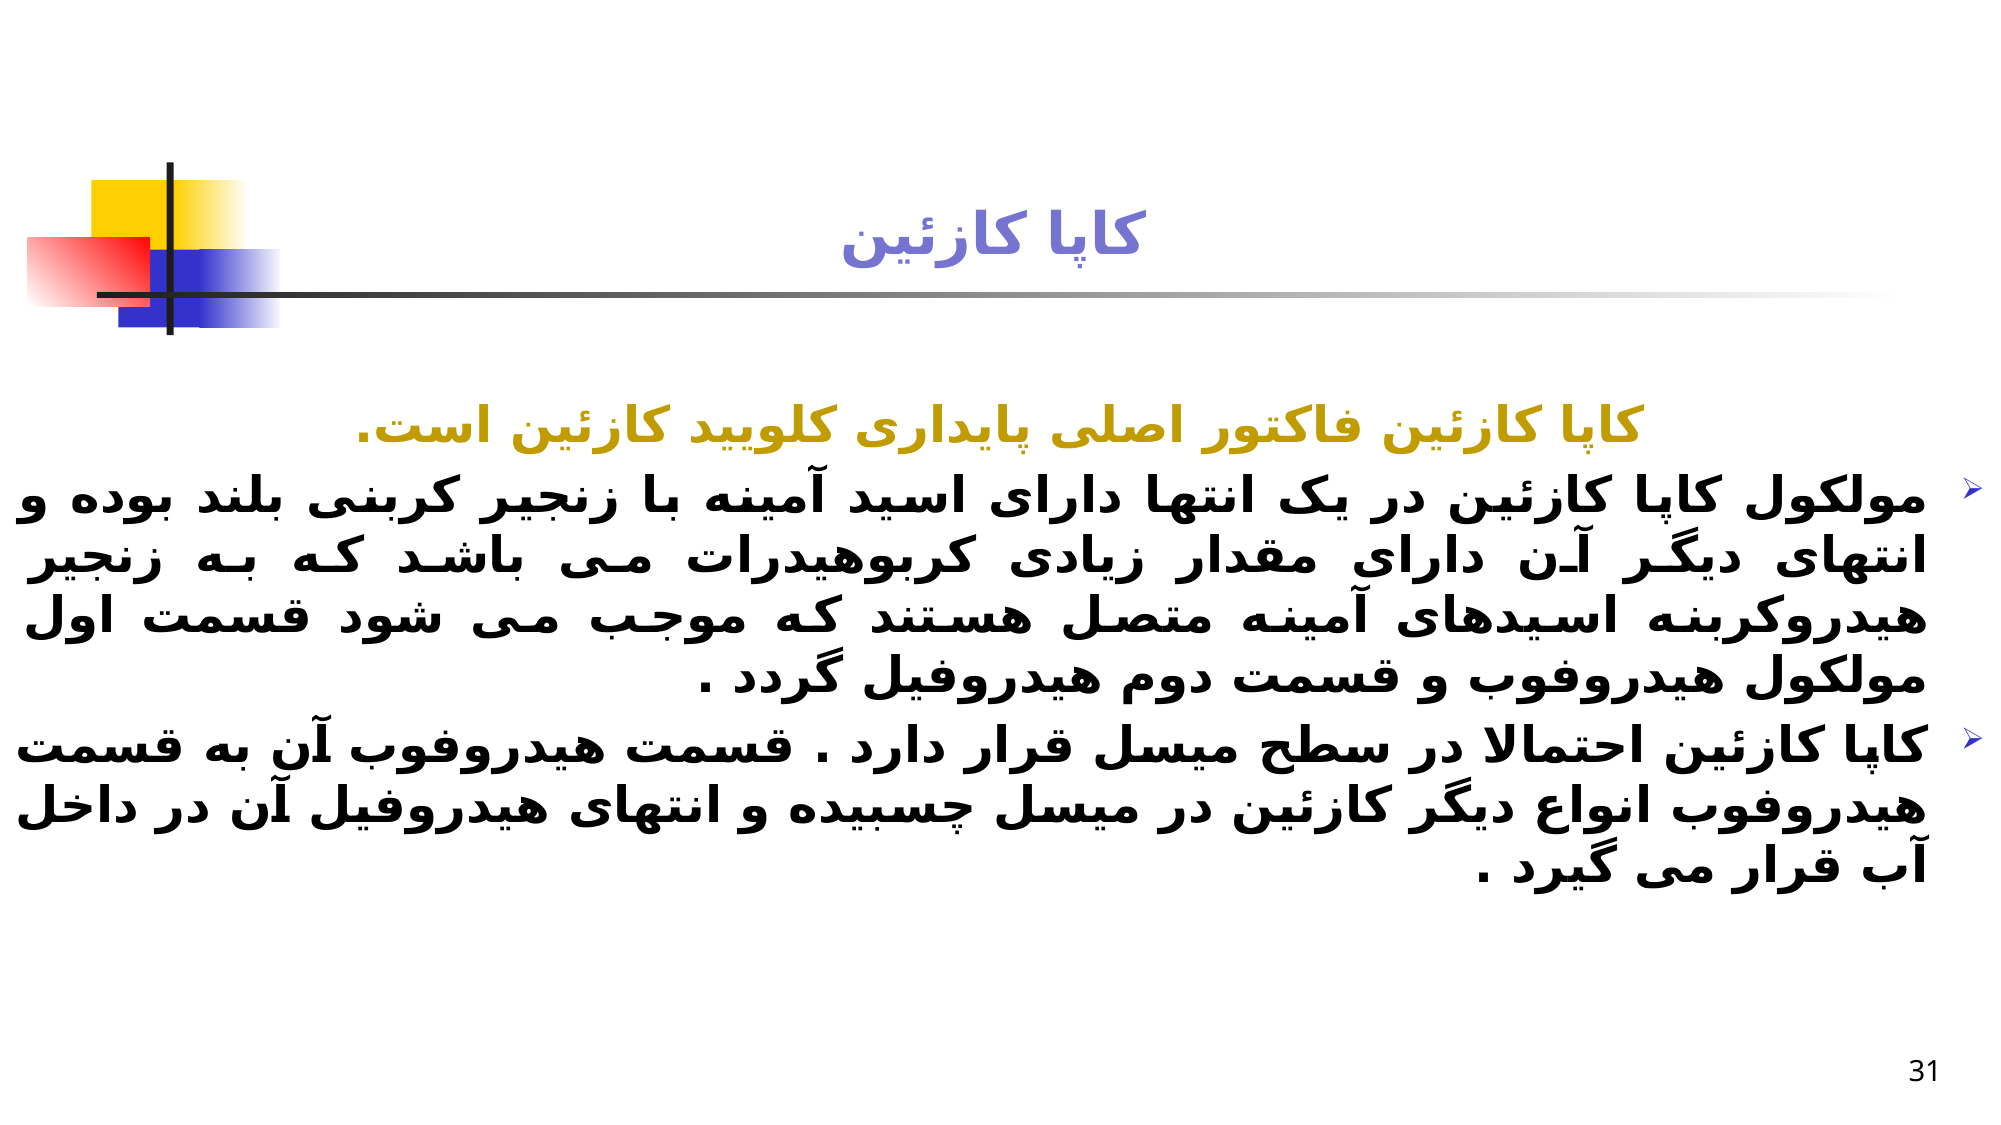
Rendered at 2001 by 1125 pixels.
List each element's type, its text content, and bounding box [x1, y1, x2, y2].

list کاپا کازئین فاکتور اصلی پایداری کلویید کازئین است. مولکول کاپا کازئین در یک انتها دارای اسید آمینه با زنجیر کربنی بلند بوده و انتهای دیگر آن دارای مقدار زیادی کربوهیدرات می باشد که به زنجیر هیدروکربنه اسیدهای آمینه متصل هستند که موجب می شود قسمت اول مولکول هیدروفوب و قسمت دوم هیدروفیل گردد . کاپا کازئین احتمالا در سطح میسل قرار دارد . قسمت هیدروفوب آن به قسمت هیدروفوب انواع دیگر کازئین در میسل چسبیده و انتهای هیدروفیل آن در داخل آب قرار می گیرد . [0, 314, 2000, 1125]
title کاپا کازئین [140, 34, 1846, 275]
